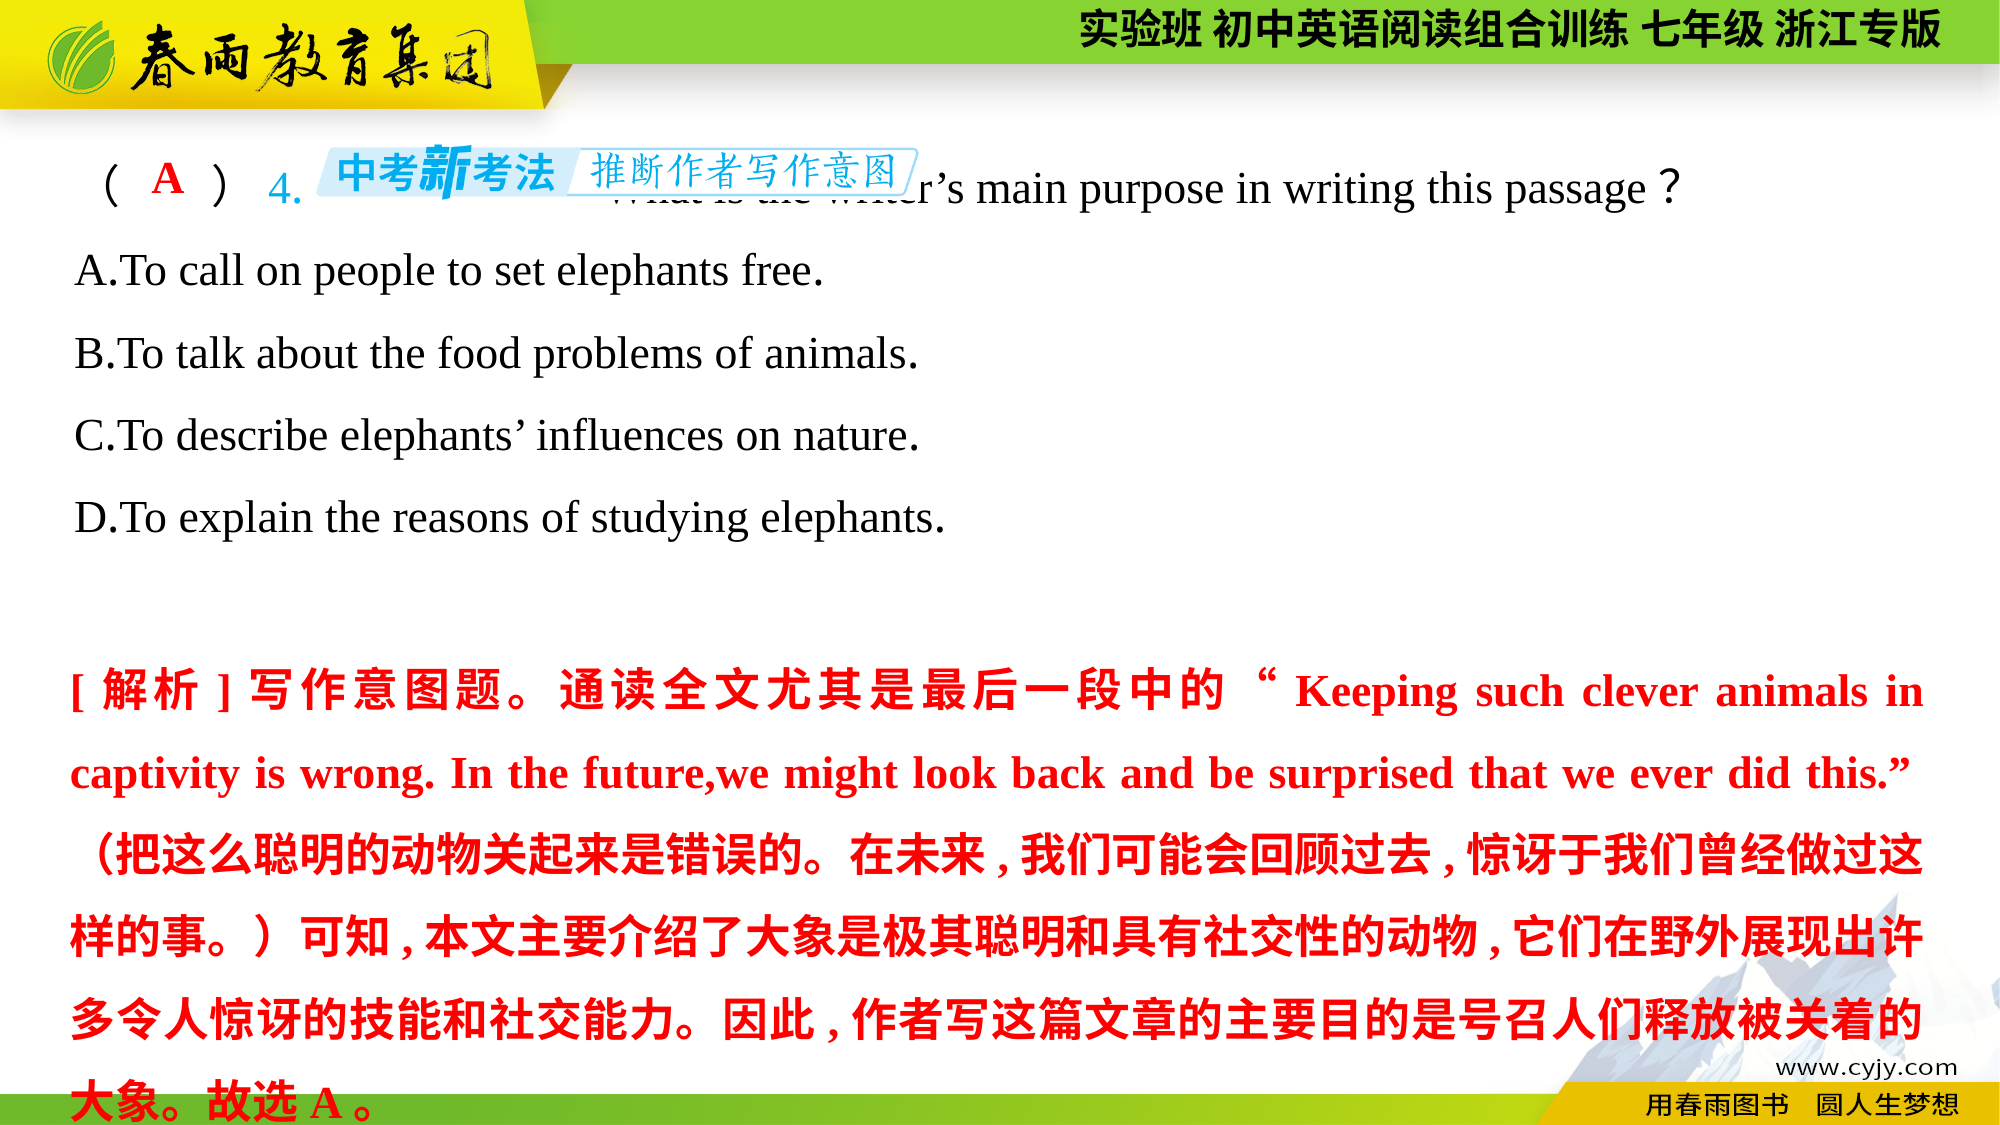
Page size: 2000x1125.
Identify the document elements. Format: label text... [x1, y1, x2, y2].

list （ ）4. What is the writer’s main purpose in writing this passage？ A.To call on people to set elephants free. B.To talk about the food problems of animals. C.To describe elephants’ influences on nature. D.To explain the reasons of studying elephants. [59, 122, 1944, 627]
text_box [解析]写作意图题。通读全文尤其是最后一段中的“Keeping such clever animals in captivity is wrong. In the future,we might look back and be surprised that we ever did this.”（把这么聪明的动物关起来是错误的。在未来,我们可能会回顾过去,惊讶于我们曾经做过这样的事。）可知,本文主要介绍了大象是极其聪明和具有社交性的动物,它们在野外展现出许多令人惊讶的技能和社交能力。因此,作者写这篇文章的主要目的是号召人们释放被关着的大象。故选A。 [54, 625, 1939, 1125]
text_box A [136, 140, 200, 210]
picture [0, 0, 2000, 1125]
picture [314, 137, 921, 200]
